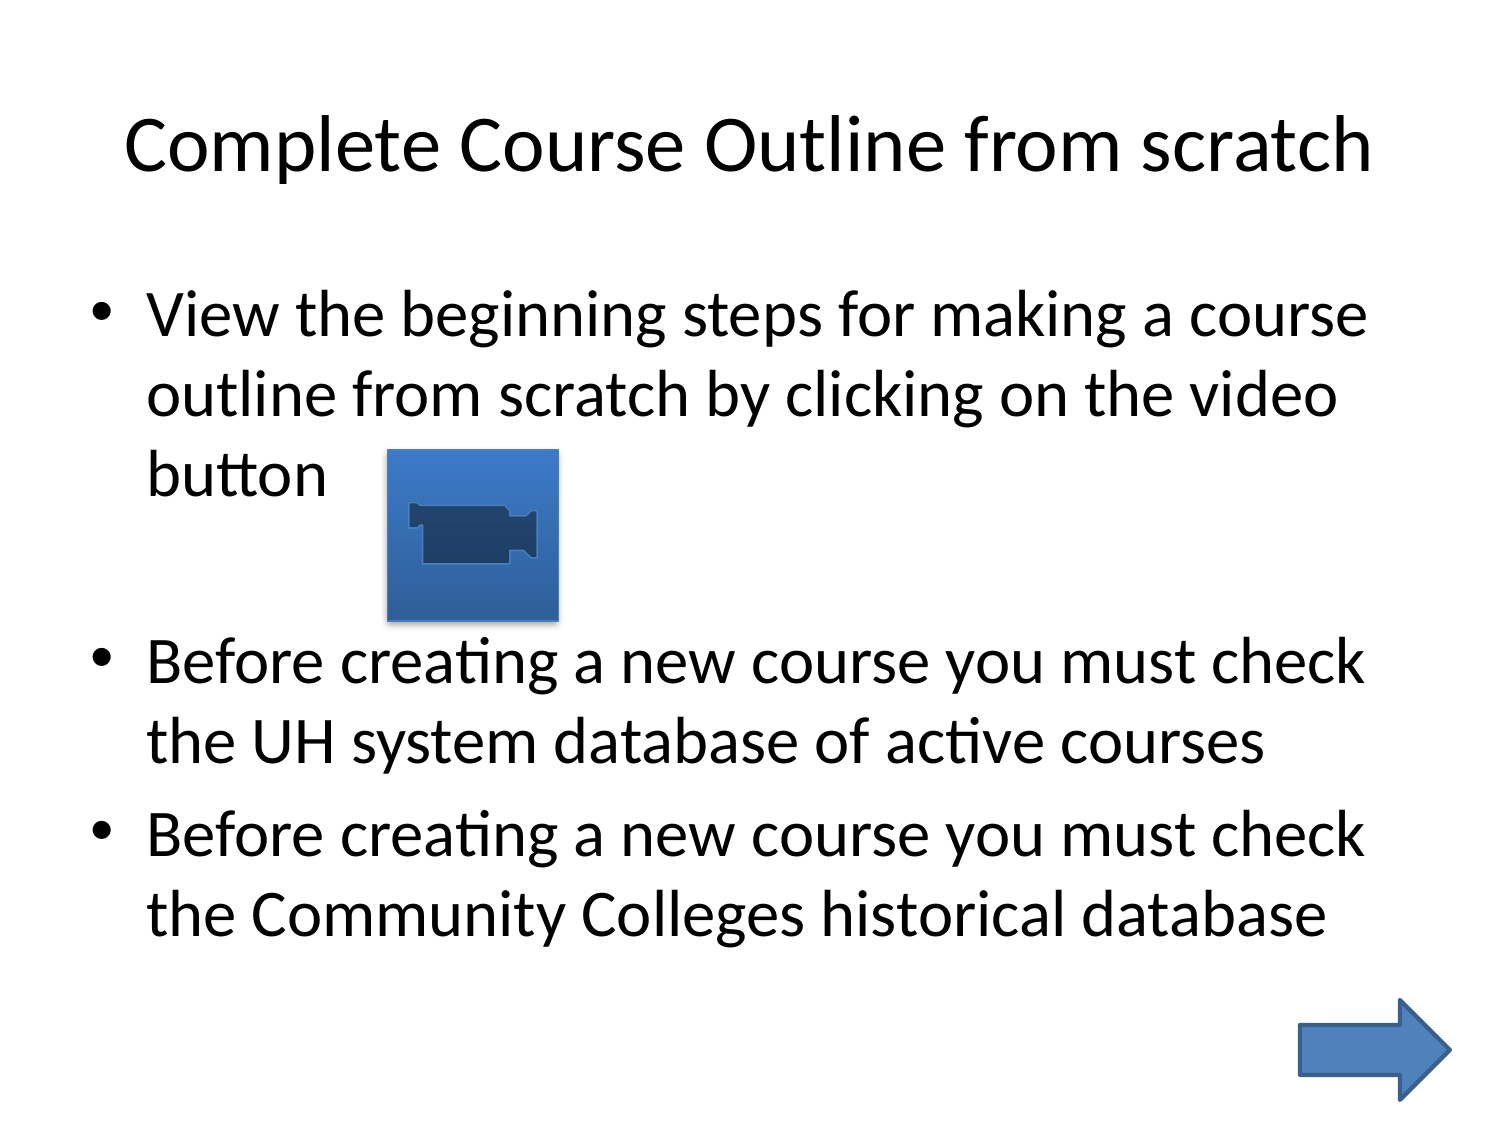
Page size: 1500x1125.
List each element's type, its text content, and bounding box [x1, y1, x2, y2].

list View the beginning steps for making a course outline from scratch by clicking on the video button Before creating a new course you must check the UH system database of active courses Before creating a new course you must check the Community Colleges historical database [75, 262, 1425, 1005]
text_box [387, 449, 559, 622]
title Complete Course Outline from scratch [75, 45, 1425, 233]
text_box [1297, 998, 1453, 1102]
